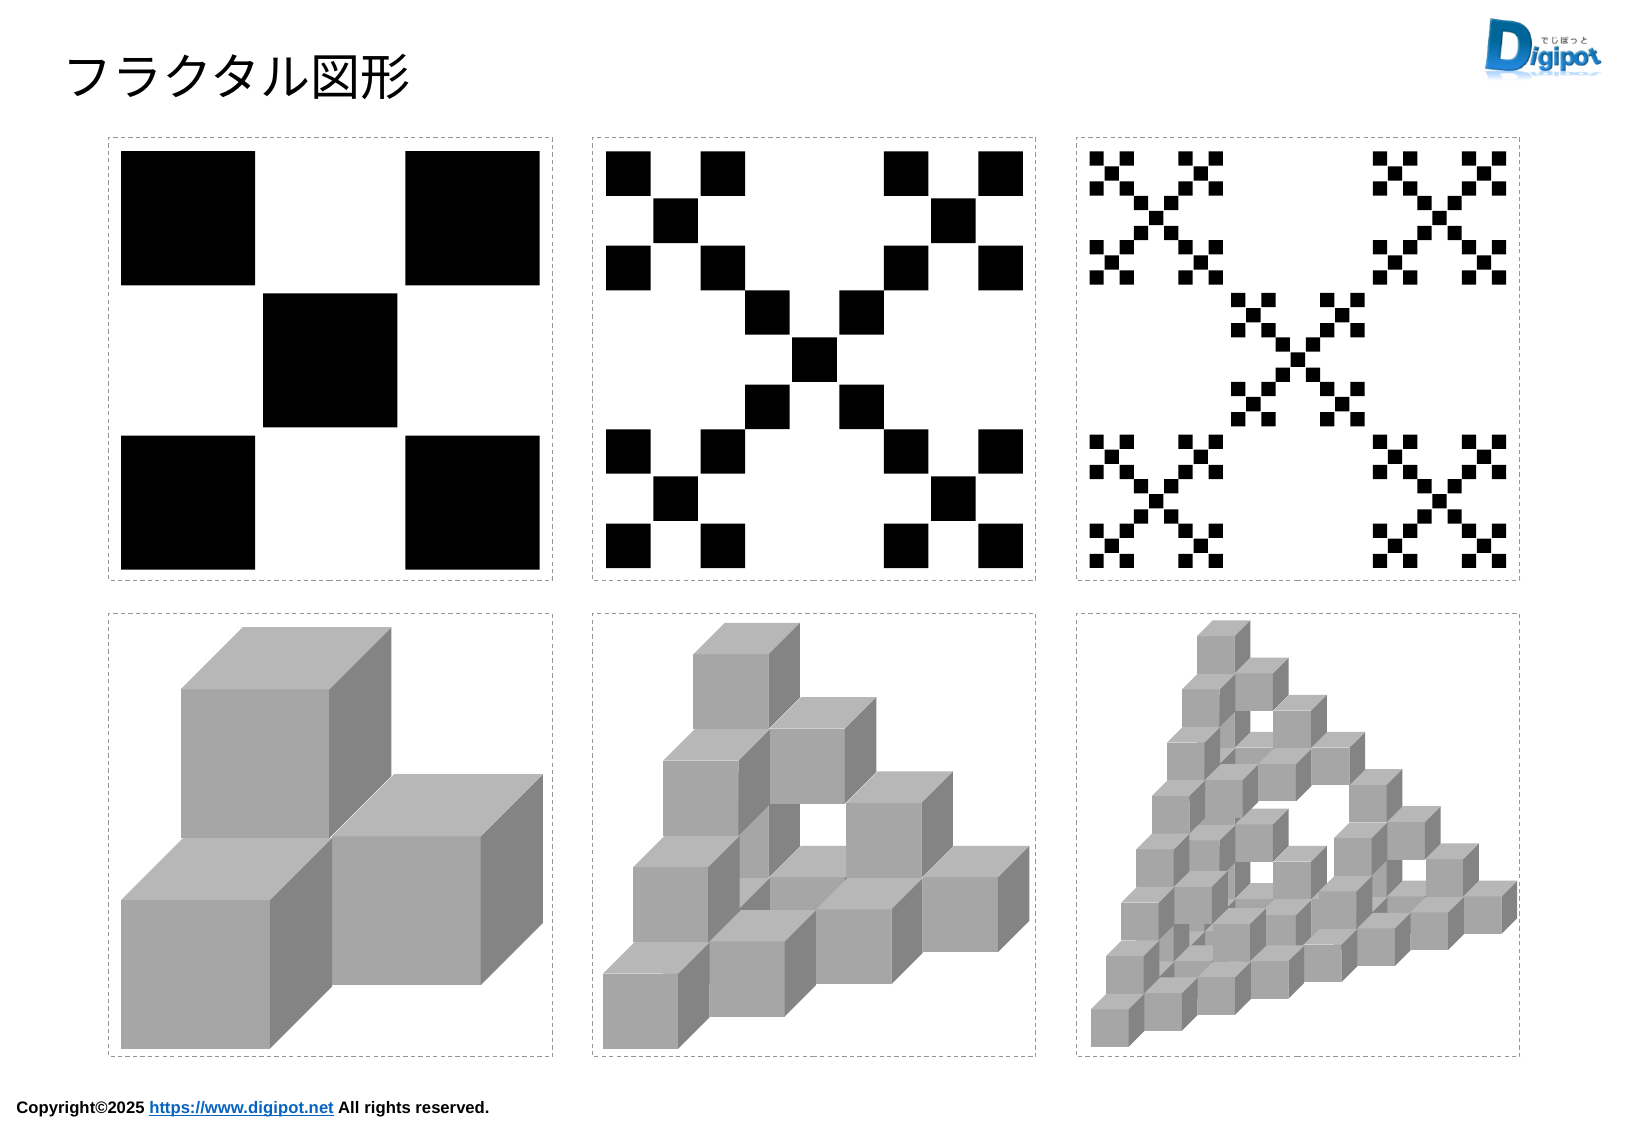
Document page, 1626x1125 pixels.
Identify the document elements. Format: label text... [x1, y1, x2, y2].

text_box [120, 435, 256, 571]
text_box [404, 435, 541, 571]
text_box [121, 627, 543, 1049]
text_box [605, 151, 1023, 569]
text_box フラクタル図形 [48, 38, 426, 113]
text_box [1089, 151, 1507, 569]
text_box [1090, 620, 1518, 1047]
text_box [120, 150, 256, 286]
text_box [262, 292, 398, 429]
picture [1485, 18, 1602, 82]
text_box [603, 622, 1030, 1049]
text_box [404, 150, 541, 286]
